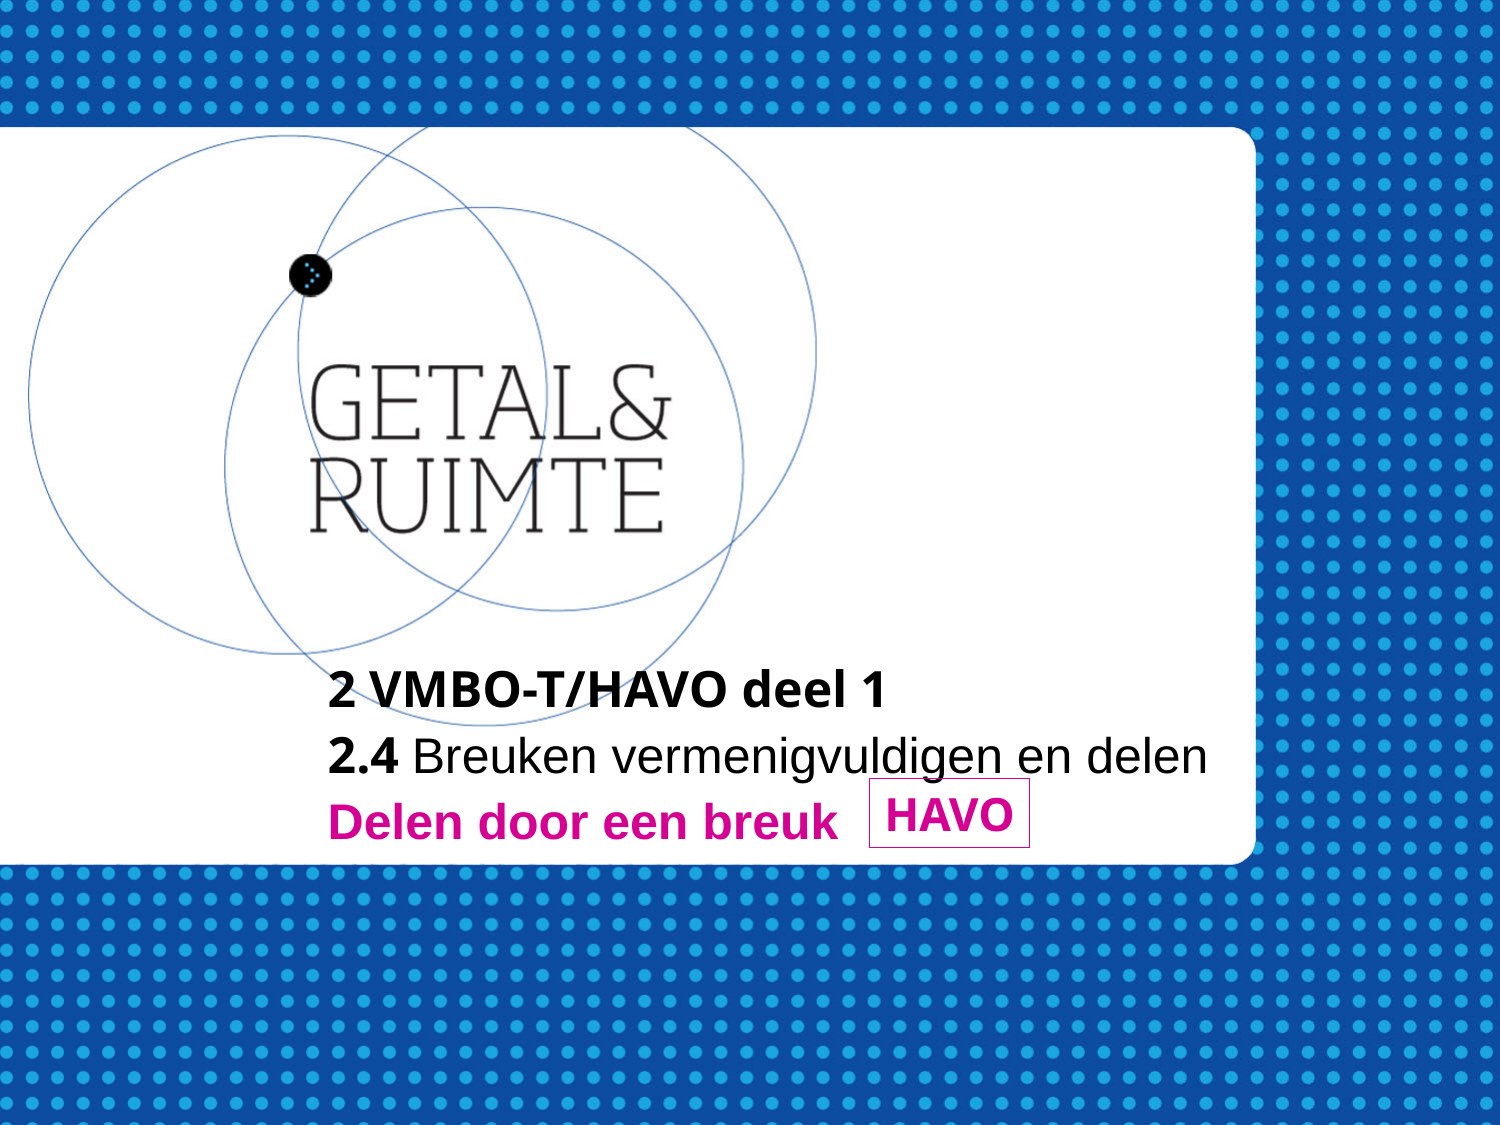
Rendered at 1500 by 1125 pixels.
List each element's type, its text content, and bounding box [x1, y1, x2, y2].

text_box 2 VMBO-T/HAVO deel 1 2.4 Breuken vermenigvuldigen en delen Delen door een breuk [312, 644, 892, 866]
picture [0, 0, 1500, 1125]
text_box HAVO [869, 778, 1030, 848]
